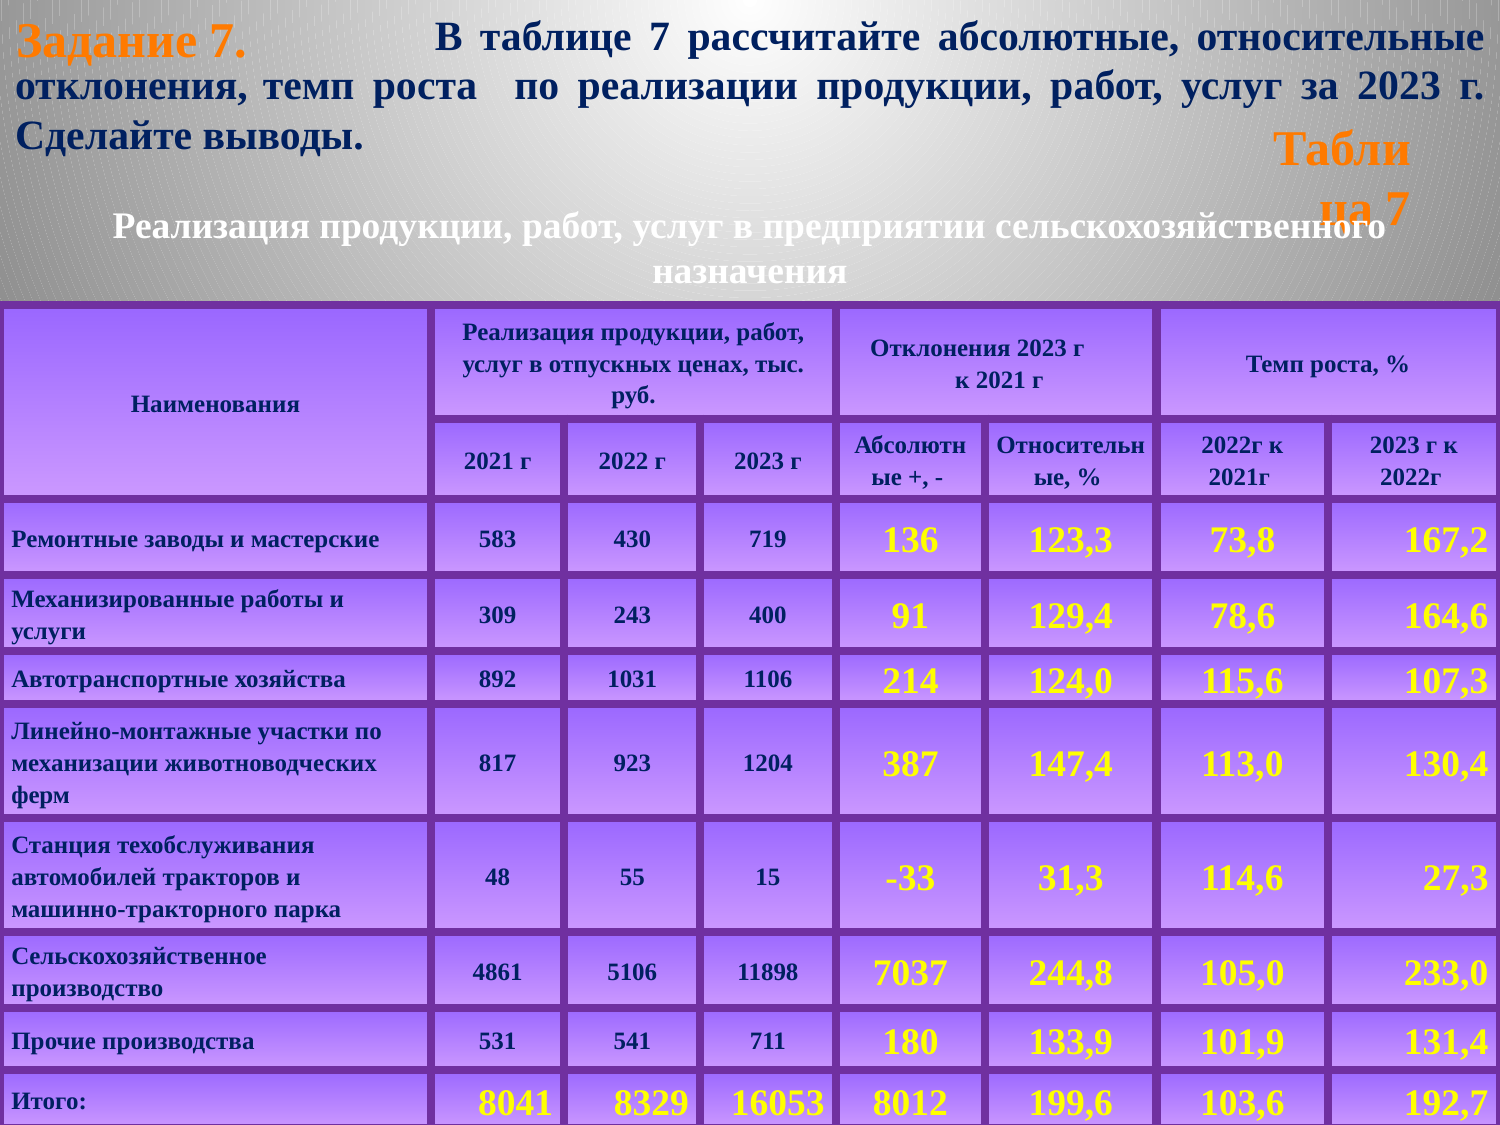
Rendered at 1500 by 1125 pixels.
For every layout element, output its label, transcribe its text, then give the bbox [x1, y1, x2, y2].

table_cell Механизированные работы и услуги [4, 579, 427, 647]
table_cell 129,4 [989, 579, 1152, 647]
table_cell 167,2 [1332, 503, 1496, 571]
table_cell 1031 [568, 655, 696, 700]
table_cell Автотранспортные хозяйства [4, 655, 427, 700]
text_box В таблице 7 рассчитайте абсолютные, относительные отклонения, темп роста по реализации продукции, работ, услуг за 2023 г. Сделайте выводы. [0, 0, 1500, 166]
text_box Реализация продукции, работ, услуг в предприятии сельскохозяйственного назначения [0, 193, 1500, 299]
table_cell 105,0 [1161, 936, 1324, 1004]
table_cell Абсолютные +, - [840, 423, 981, 495]
table_header Наименования [4, 309, 427, 495]
table_cell 31,3 [989, 822, 1152, 928]
table_cell 923 [568, 708, 696, 814]
table_cell 2023 г [704, 423, 832, 495]
table_cell 147,4 [989, 708, 1152, 814]
table_cell Итого: [4, 1074, 427, 1124]
text_box Таблица 7 [1166, 137, 1426, 193]
table_cell 192,7 [1332, 1074, 1496, 1124]
table_cell 15 [704, 822, 832, 928]
table_cell 1106 [704, 655, 832, 700]
table_cell 711 [704, 1012, 832, 1066]
table_cell -33 [840, 822, 981, 928]
table_cell 5106 [568, 936, 696, 1004]
table_cell 55 [568, 822, 696, 928]
table_cell 11898 [704, 936, 832, 1004]
table_header Темп роста, % [1161, 309, 1496, 415]
table_cell 2022 г [568, 423, 696, 495]
table_cell 130,4 [1332, 708, 1496, 814]
table_header Отклонения 2023 г к 2021 г [840, 309, 1152, 415]
table_cell 244,8 [989, 936, 1152, 1004]
table_cell 892 [435, 655, 560, 700]
table_cell 817 [435, 708, 560, 814]
table_cell 103,6 [1161, 1074, 1324, 1124]
table_cell Прочие производства [4, 1012, 427, 1066]
table_cell 243 [568, 579, 696, 647]
table_cell 2021 г [435, 423, 560, 495]
table_cell 1204 [704, 708, 832, 814]
table_cell 309 [435, 579, 560, 647]
table_cell Линейно-монтажные участки по механизации животноводческих ферм [4, 708, 427, 814]
table_cell 214 [840, 655, 981, 700]
table_header Реализация продукции, работ, услуг в отпускных ценах, тыс. руб. [435, 309, 832, 415]
table_cell 164,6 [1332, 579, 1496, 647]
table_cell 133,9 [989, 1012, 1152, 1066]
table_cell Ремонтные заводы и мастерские [4, 503, 427, 571]
table_cell 7037 [840, 936, 981, 1004]
table_cell 2022г к 2021г [1161, 423, 1324, 495]
table_cell 124,0 [989, 655, 1152, 700]
table_cell 387 [840, 708, 981, 814]
table_cell 8329 [568, 1074, 696, 1124]
table_cell 107,3 [1332, 655, 1496, 700]
table_cell 719 [704, 503, 832, 571]
table_cell Относительные, % [989, 423, 1152, 495]
table_cell 48 [435, 822, 560, 928]
table_cell 131,4 [1332, 1012, 1496, 1066]
table_cell 531 [435, 1012, 560, 1066]
table_cell 114,6 [1161, 822, 1324, 928]
table_cell 430 [568, 503, 696, 571]
table_cell 113,0 [1161, 708, 1324, 814]
table_cell 180 [840, 1012, 981, 1066]
table_cell 583 [435, 503, 560, 571]
table_cell 199,6 [989, 1074, 1152, 1124]
table_cell 123,3 [989, 503, 1152, 571]
table_cell Станция техобслуживания автомобилей тракторов и машинно-тракторного парка [4, 822, 427, 928]
table_cell 8012 [840, 1074, 981, 1124]
table_cell 541 [568, 1012, 696, 1066]
table_cell Сельскохозяйственное производство [4, 936, 427, 1004]
table_cell 73,8 [1161, 503, 1324, 571]
table_cell 27,3 [1332, 822, 1496, 928]
table_cell 400 [704, 579, 832, 647]
table_cell 101,9 [1161, 1012, 1324, 1066]
table_cell 8041 [435, 1074, 560, 1124]
table_cell 16053 [704, 1074, 832, 1124]
table_cell 233,0 [1332, 936, 1496, 1004]
table_cell 91 [840, 579, 981, 647]
table_cell 4861 [435, 936, 560, 1004]
table_cell 136 [840, 503, 981, 571]
table_cell 78,6 [1161, 579, 1324, 647]
table_cell 2023 г к 2022г [1332, 423, 1496, 495]
table_cell 115,6 [1161, 655, 1324, 700]
